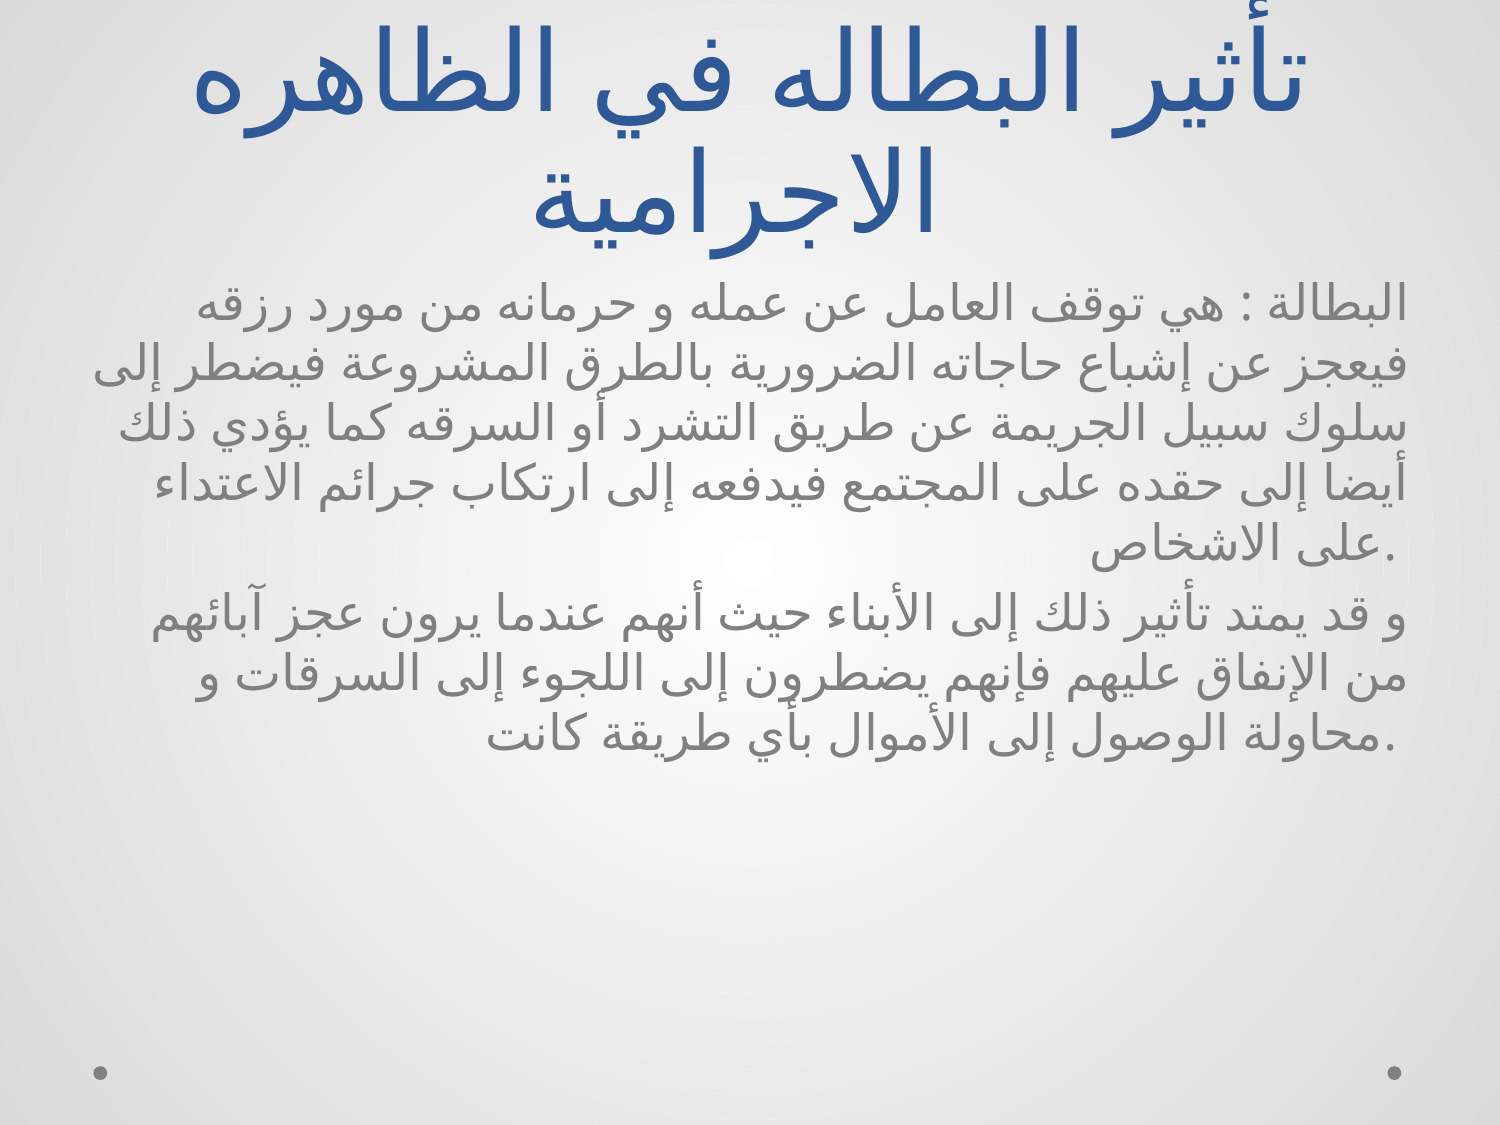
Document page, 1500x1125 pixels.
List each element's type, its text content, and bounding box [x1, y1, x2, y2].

list البطالة : هي توقف العامل عن عمله و حرمانه من مورد رزقه فيعجز عن إشباع حاجاته الضرورية بالطرق المشروعة فيضطر إلى سلوك سبيل الجريمة عن طريق التشرد أو السرقه كما يؤدي ذلك أيضا إلى حقده على المجتمع فيدفعه إلى ارتكاب جرائم الاعتداء على الاشخاص. و قد يمتد تأثير ذلك إلى الأبناء حيث أنهم عندما يرون عجز آبائهم من الإنفاق عليهم فإنهم يضطرون إلى اللجوء إلى السرقات و محاولة الوصول إلى الأموال بأي طريقة كانت. [75, 262, 1425, 1005]
title تأثير البطاله في الظاهره الاجرامية [75, 0, 1425, 262]
